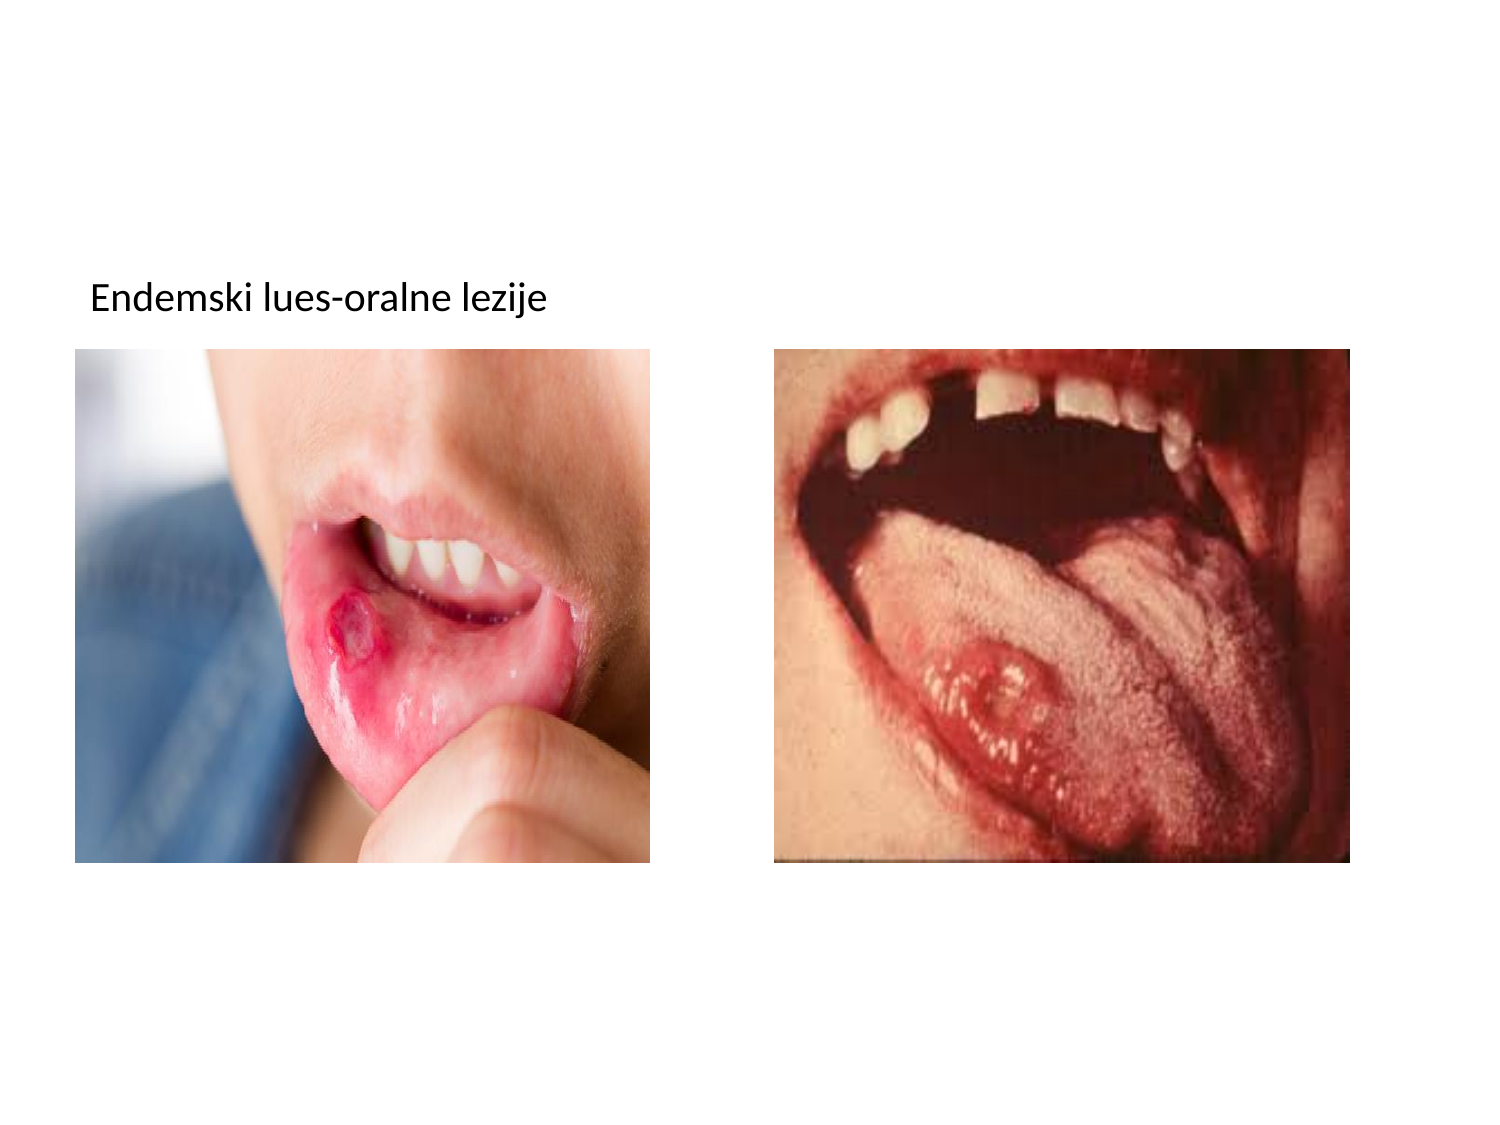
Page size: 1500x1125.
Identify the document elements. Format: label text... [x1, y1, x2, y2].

picture [74, 349, 651, 863]
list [774, 349, 1351, 863]
list Endemski lues-oralne lezije [75, 262, 738, 1005]
